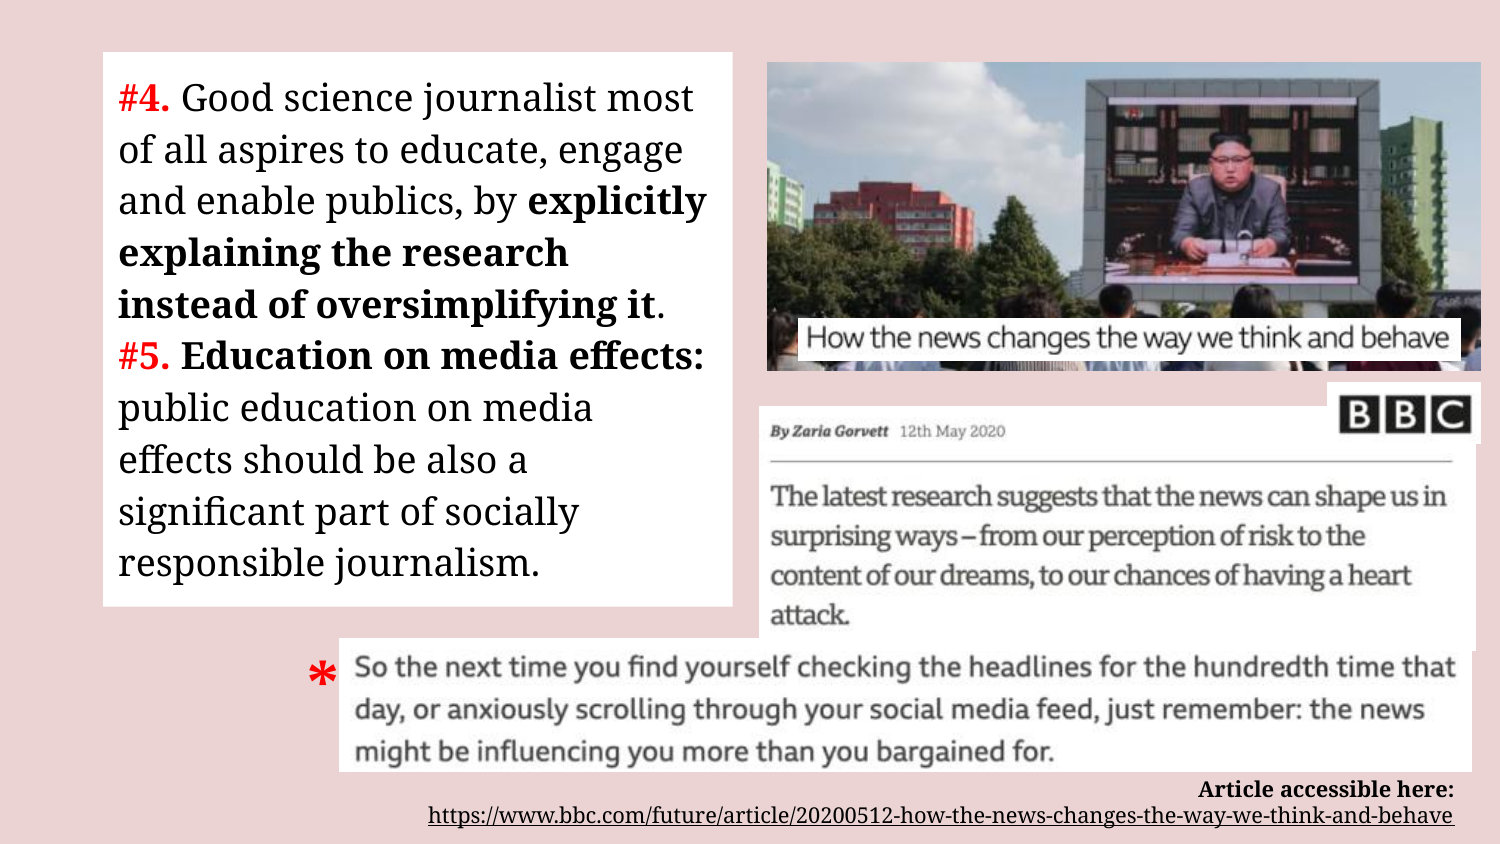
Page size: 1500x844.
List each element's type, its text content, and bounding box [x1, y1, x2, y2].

picture [767, 62, 1481, 372]
text_box Article accessible here: https://www.bbc.com/future/article/20200512-how-the-news-changes-the-way-we-think-and-behave [332, 767, 1476, 839]
list #4. Good science journalist most of all aspires to educate, engage and enable publics, by explicitly explaining the research instead of oversimplifying it. #5. Education on media effects: public education on media effects should be also a significant part of socially responsible journalism. [103, 52, 733, 607]
picture [339, 382, 1481, 772]
text_box * [292, 638, 338, 729]
